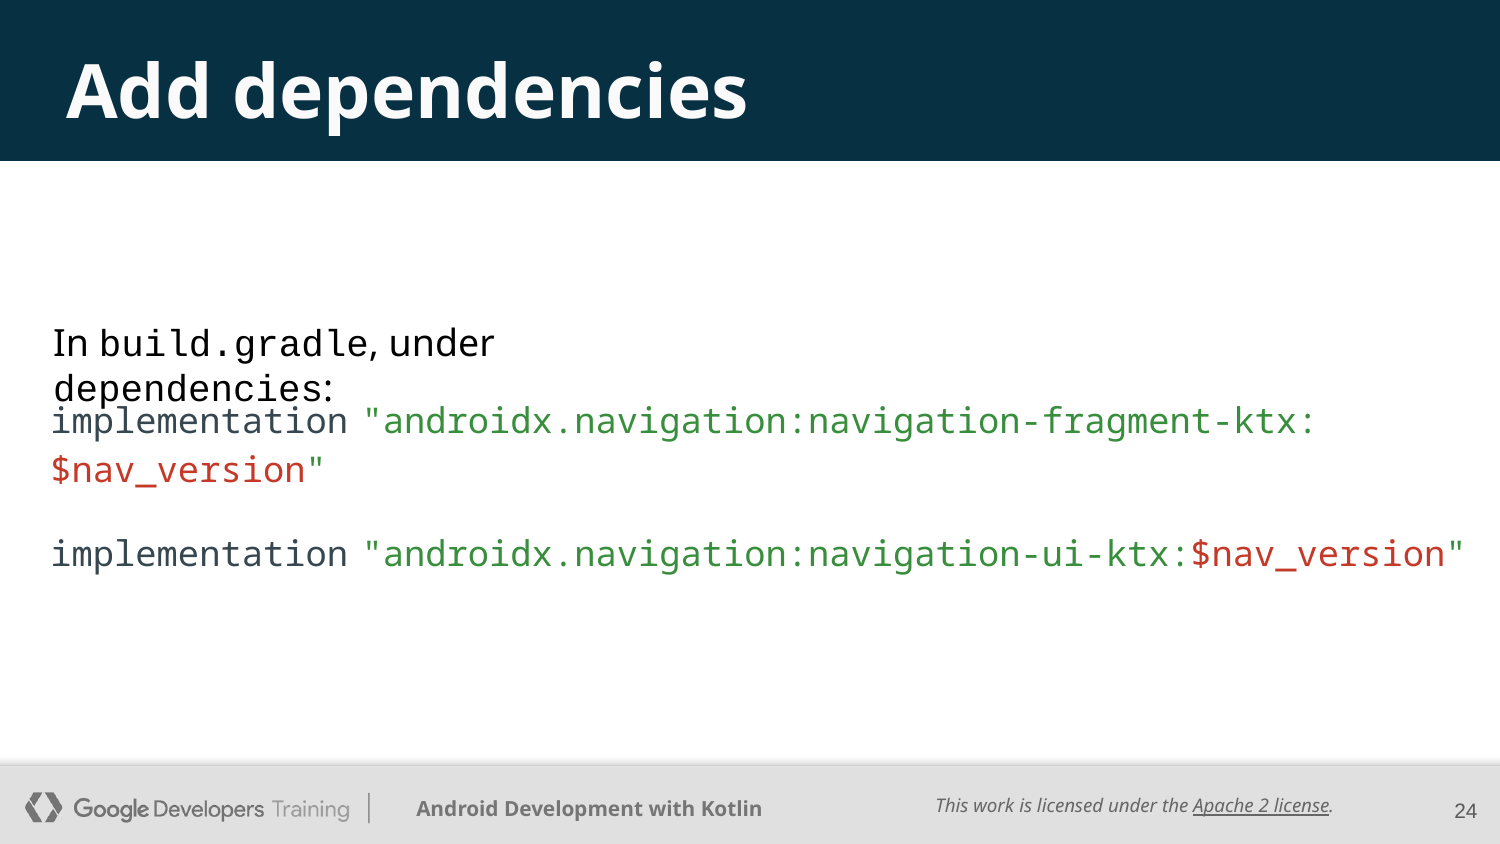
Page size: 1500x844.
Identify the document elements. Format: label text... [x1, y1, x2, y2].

list implementation "androidx.navigation:navigation-fragment-ktx:$nav_version" implementation "androidx.navigation:navigation-ui-ktx:$nav_version" [35, 376, 1500, 604]
text_box In build.gradle, under dependencies: [38, 304, 781, 387]
picture [0, 161, 1500, 844]
slide_number ‹#› [1402, 777, 1493, 842]
title Add dependencies [51, 28, 1449, 122]
